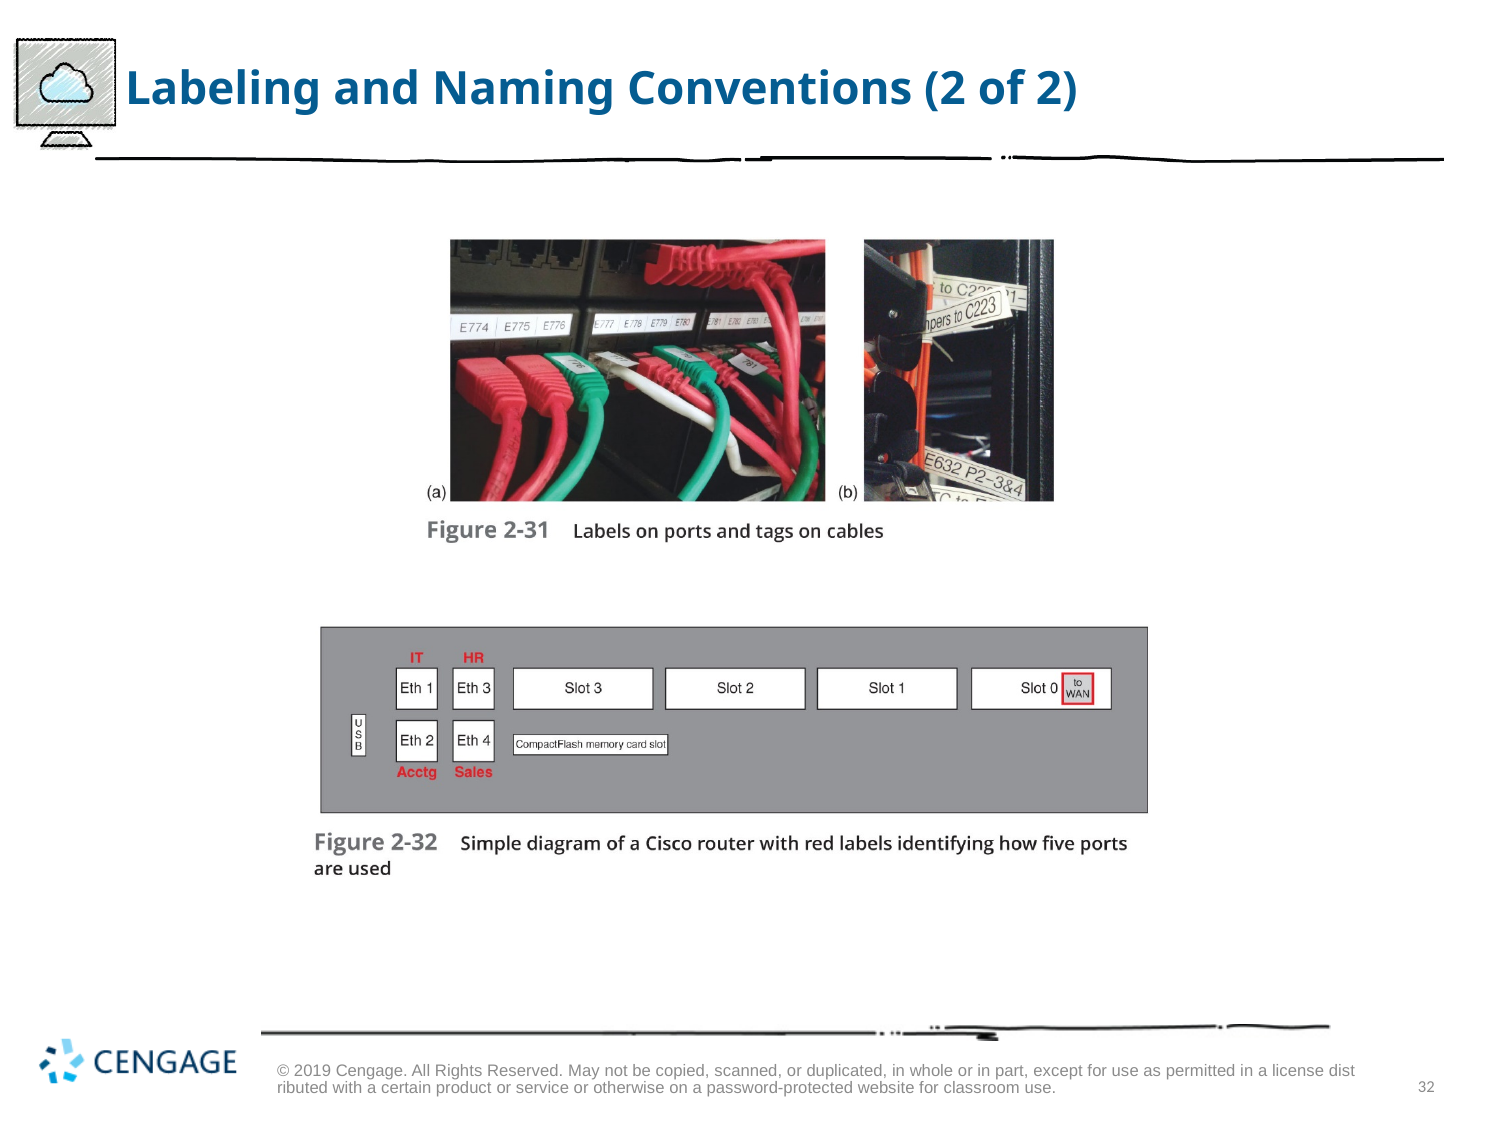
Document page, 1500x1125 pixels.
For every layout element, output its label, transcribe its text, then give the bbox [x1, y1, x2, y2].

picture [95, 155, 1444, 163]
picture [13, 36, 117, 151]
picture [261, 1024, 1331, 1041]
picture [19, 1025, 249, 1096]
footer © 2019 Cengage. All Rights Reserved. May not be copied, scanned, or duplicated, in whole or in part, except for use as permitted in a license distributed with a certain product or service or otherwise on a password-protected website for classroom use. [262, 1050, 1375, 1091]
picture [312, 624, 1150, 878]
title Labeling and Naming Conventions (2 of 2) [125, 66, 1442, 116]
picture [424, 237, 1057, 546]
